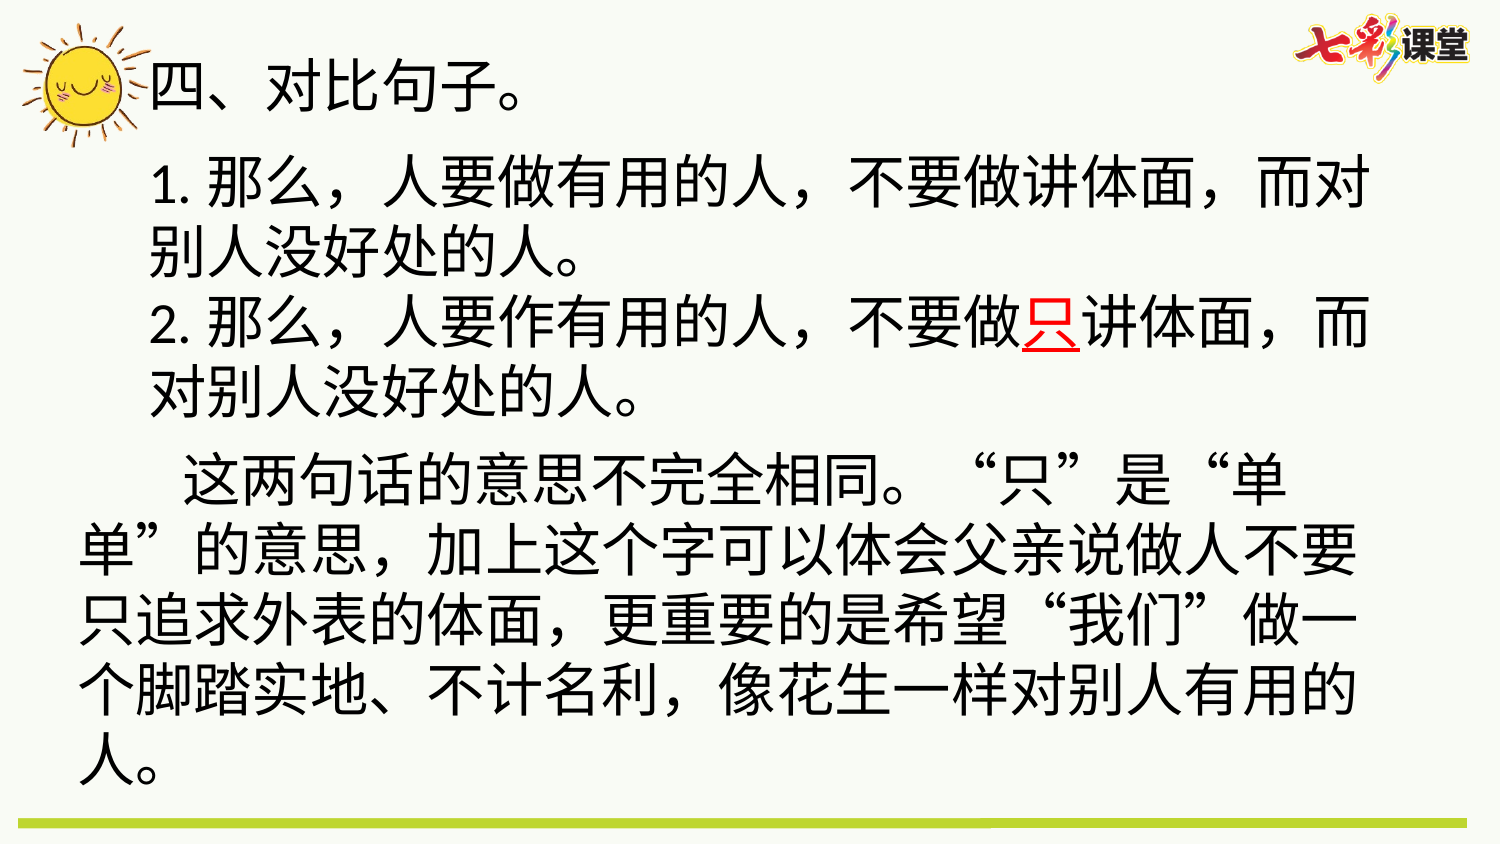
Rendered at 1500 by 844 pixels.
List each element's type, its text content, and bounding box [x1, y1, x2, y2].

picture [1291, 9, 1472, 87]
picture [0, 0, 173, 172]
picture [18, 771, 1467, 844]
text_box 1.那么，人要做有用的人，不要做讲体面，而对别人没好处的人。 2.那么，人要作有用的人，不要做只讲体面，而对别人没好处的人。 [133, 138, 1390, 433]
text_box 这两句话的意思不完全相同。“只”是“单单”的意思，加上这个字可以体会父亲说做人不要只追求外表的体面，更重要的是希望“我们”做一个脚踏实地、不计名利，像花生一样对别人有用的人。 [62, 435, 1390, 801]
text_box 四、对比句子。 [133, 42, 603, 127]
